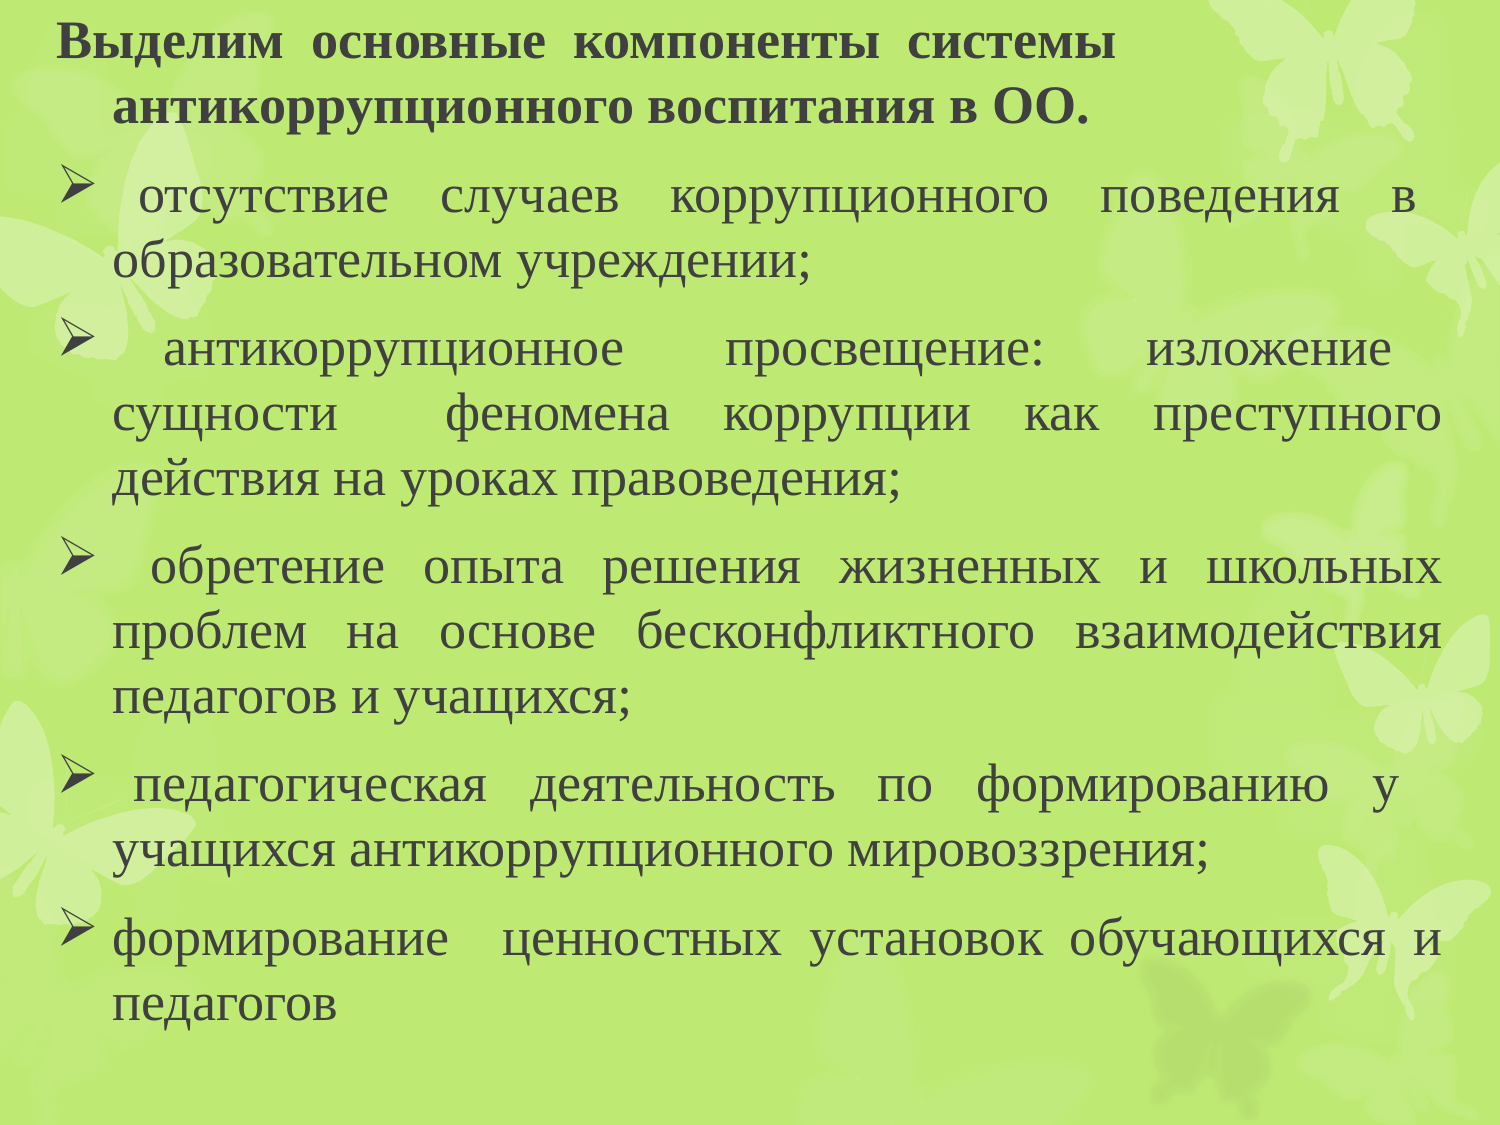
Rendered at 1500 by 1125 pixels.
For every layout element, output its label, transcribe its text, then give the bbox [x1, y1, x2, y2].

list Выделим основные компоненты системы антикоррупционного воспитания в ОО. отсутствие случаев коррупционного поведения в образовательном учреждении; антикоррупционное просвещение: изложение сущности феномена коррупции как преступного действия на уроках правоведения; обретение опыта решения жизненных и школьных проблем на основе бесконфликтного взаимодействия педагогов и учащихся; педагогическая деятельность по формированию у учащихся антикоррупционного мировоззрения; формирование ценностных установок обучающихся и педагогов [41, 30, 1459, 1005]
